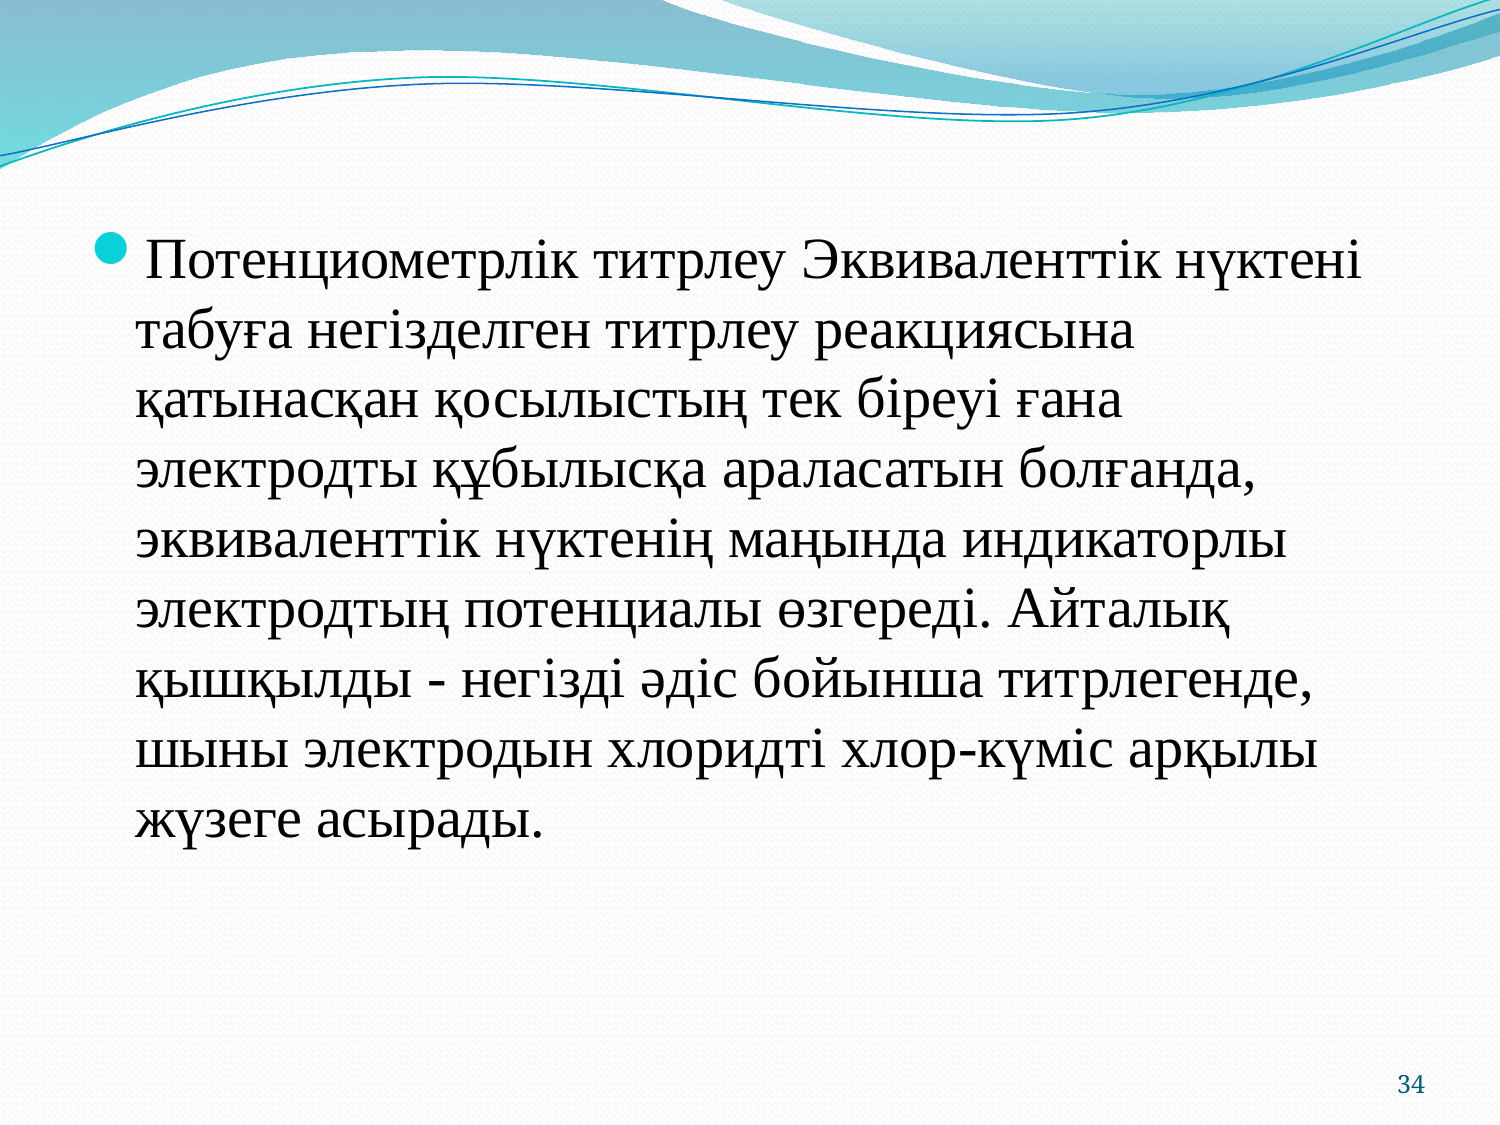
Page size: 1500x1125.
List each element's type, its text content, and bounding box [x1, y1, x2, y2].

list Потенциометрлік титрлеу Эквиваленттік нүктені табуға негізделген титрлеу реакциясына қатынасқан қосылыстың тек біреуі ғана электродты құбылысқа араласатын болғанда, эквиваленттік нүктенің маңында индикаторлы электродтың потенциалы өзгереді. Айталық қышқылды - негізді әдіс бойынша титрлегенде, шыны электродын хлоридті хлор-күміс арқылы жүзеге асырады. [74, 212, 1426, 1038]
slide_number 34 [1299, 1042, 1425, 1103]
